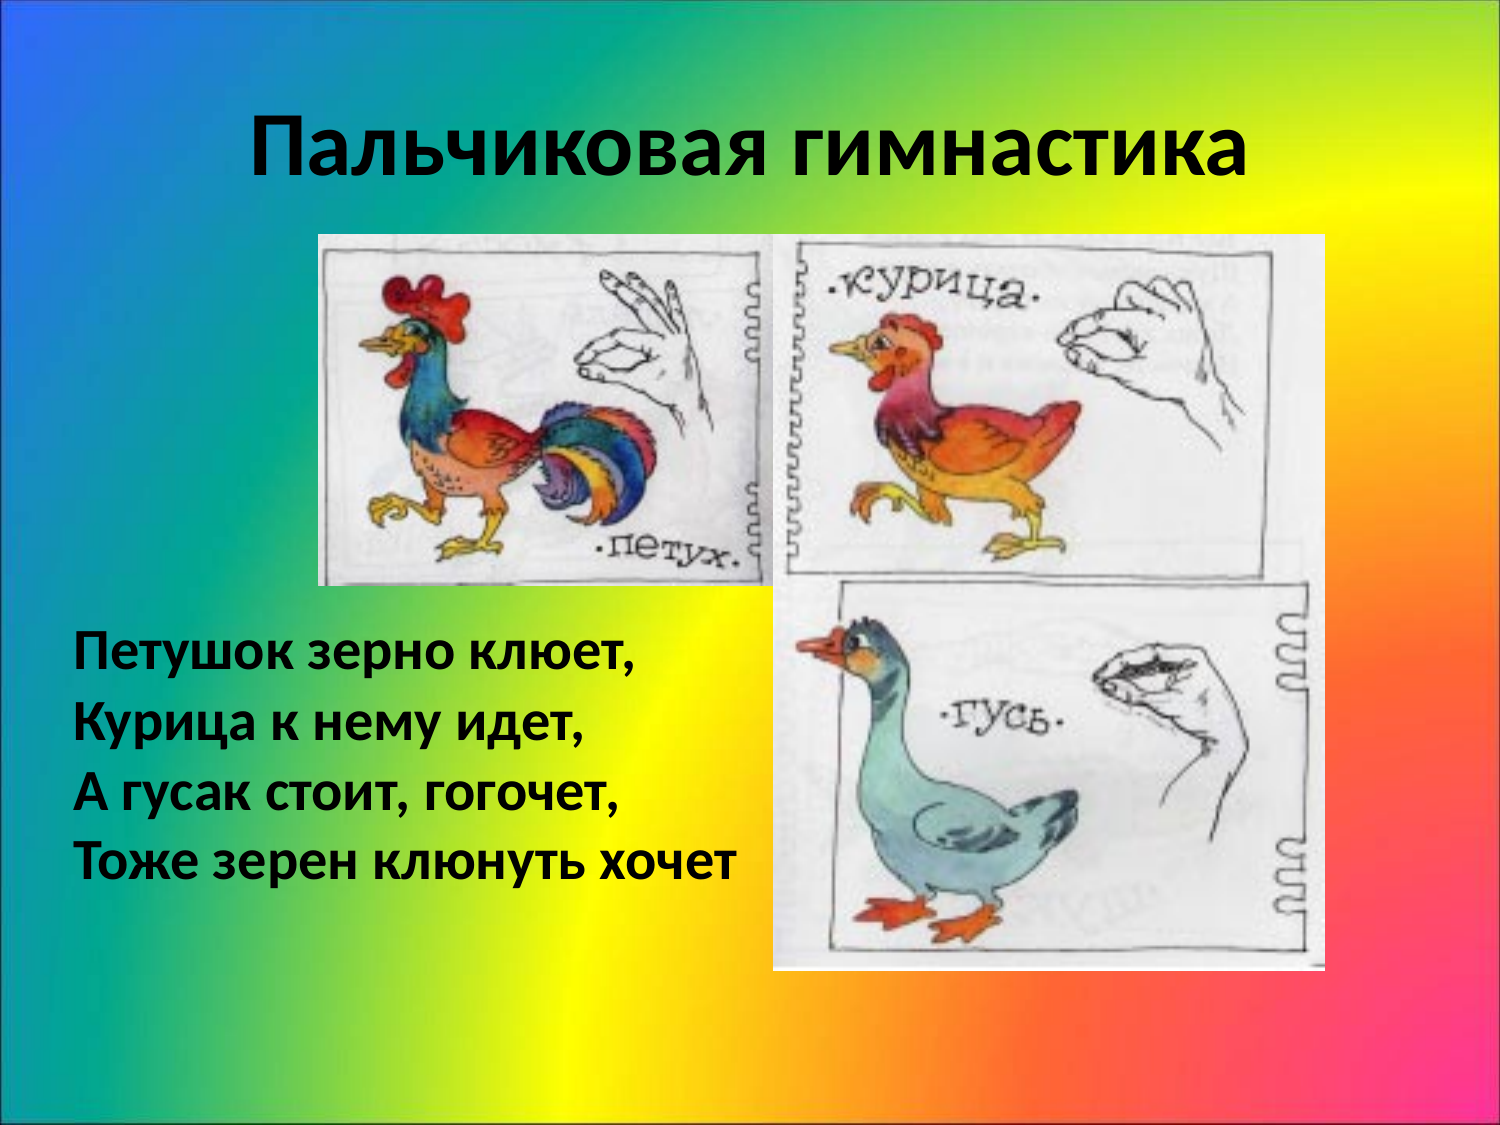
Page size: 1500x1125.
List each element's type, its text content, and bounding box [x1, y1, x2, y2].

title Пальчиковая гимнастика [74, 44, 1426, 233]
text_box Петушок зерно клюет, Курица к нему идет, А гусак стоит, гогочет, Тоже зерен клюнуть хочет [58, 604, 768, 899]
picture [0, 0, 1500, 1125]
